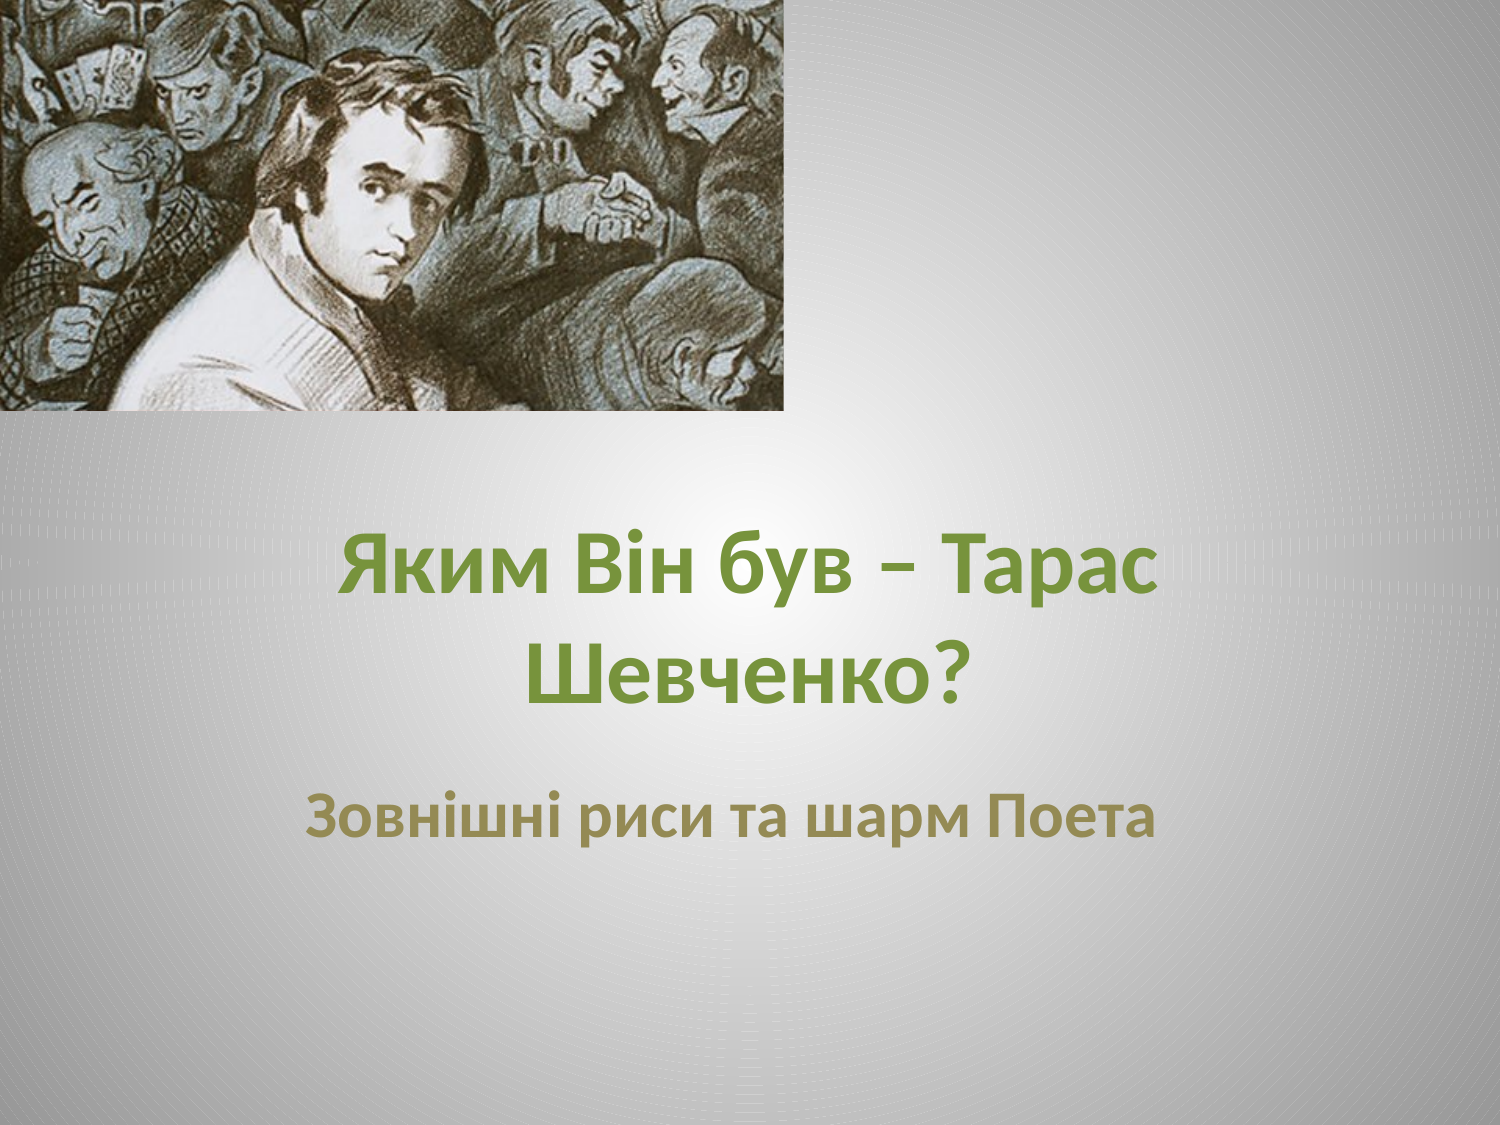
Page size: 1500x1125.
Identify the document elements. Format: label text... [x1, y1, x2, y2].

title Яким Він був – Тарас Шевченко? [112, 491, 1388, 733]
picture [0, 0, 784, 411]
subtitle Зовнішні риси та шарм Поета [206, 763, 1257, 1051]
